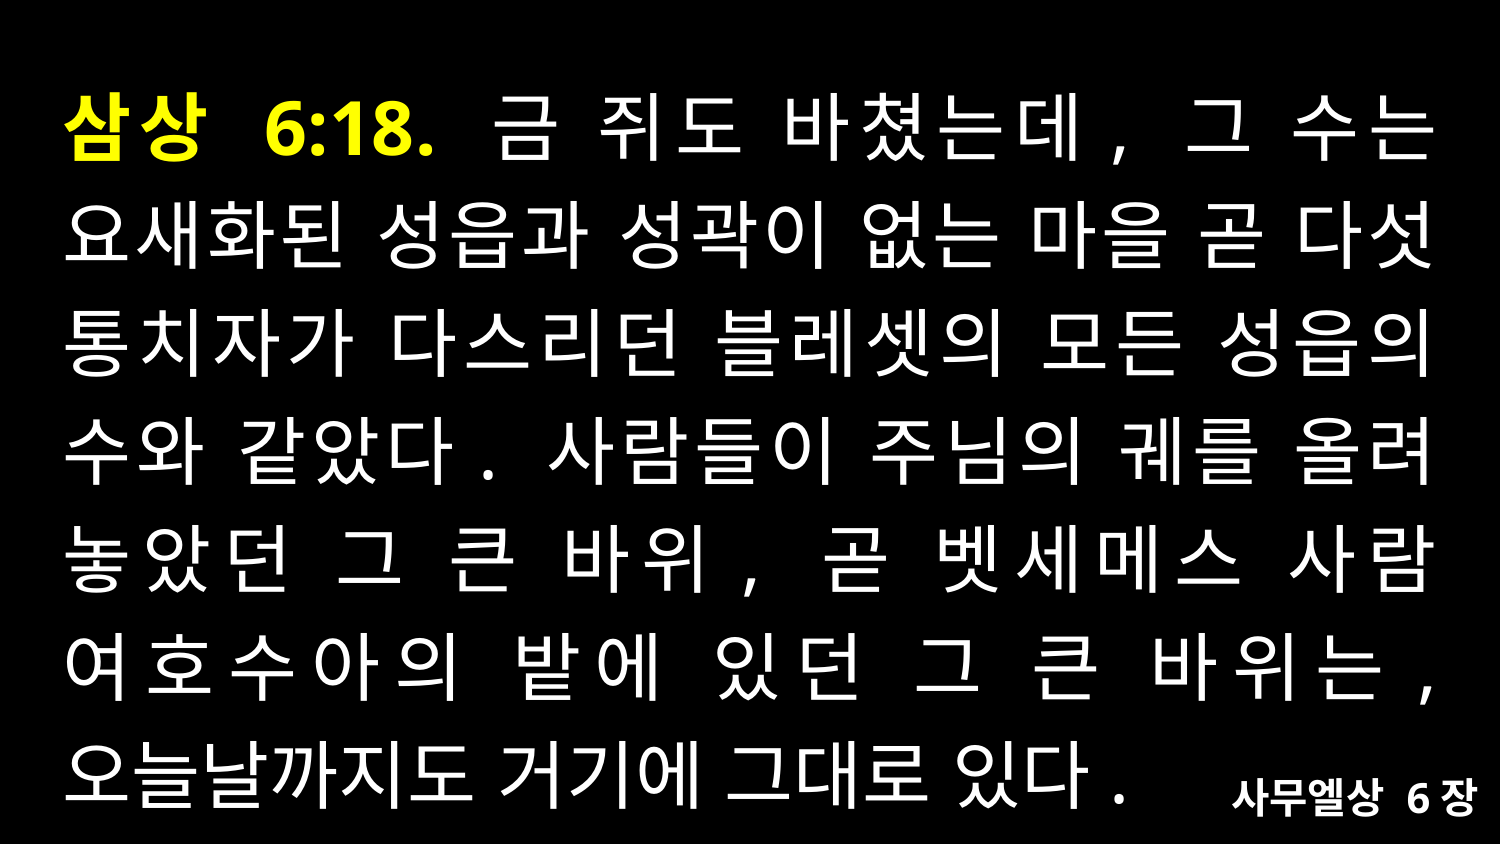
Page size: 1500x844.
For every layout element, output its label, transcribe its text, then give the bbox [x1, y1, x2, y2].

title 삼상 6:18. 금 쥐도 바쳤는데, 그 수는 요새화된 성읍과 성곽이 없는 마을 곧 다섯 통치자가 다스리던 블레셋의 모든 성읍의 수와 같았다. 사람들이 주님의 궤를 올려 놓았던 그 큰 바위, 곧 벳세메스 사람 여호수아의 밭에 있던 그 큰 바위는, 오늘날까지도 거기에 그대로 있다. [0, 0, 1500, 844]
subtitle 사무엘상 6장 [916, 770, 1500, 844]
